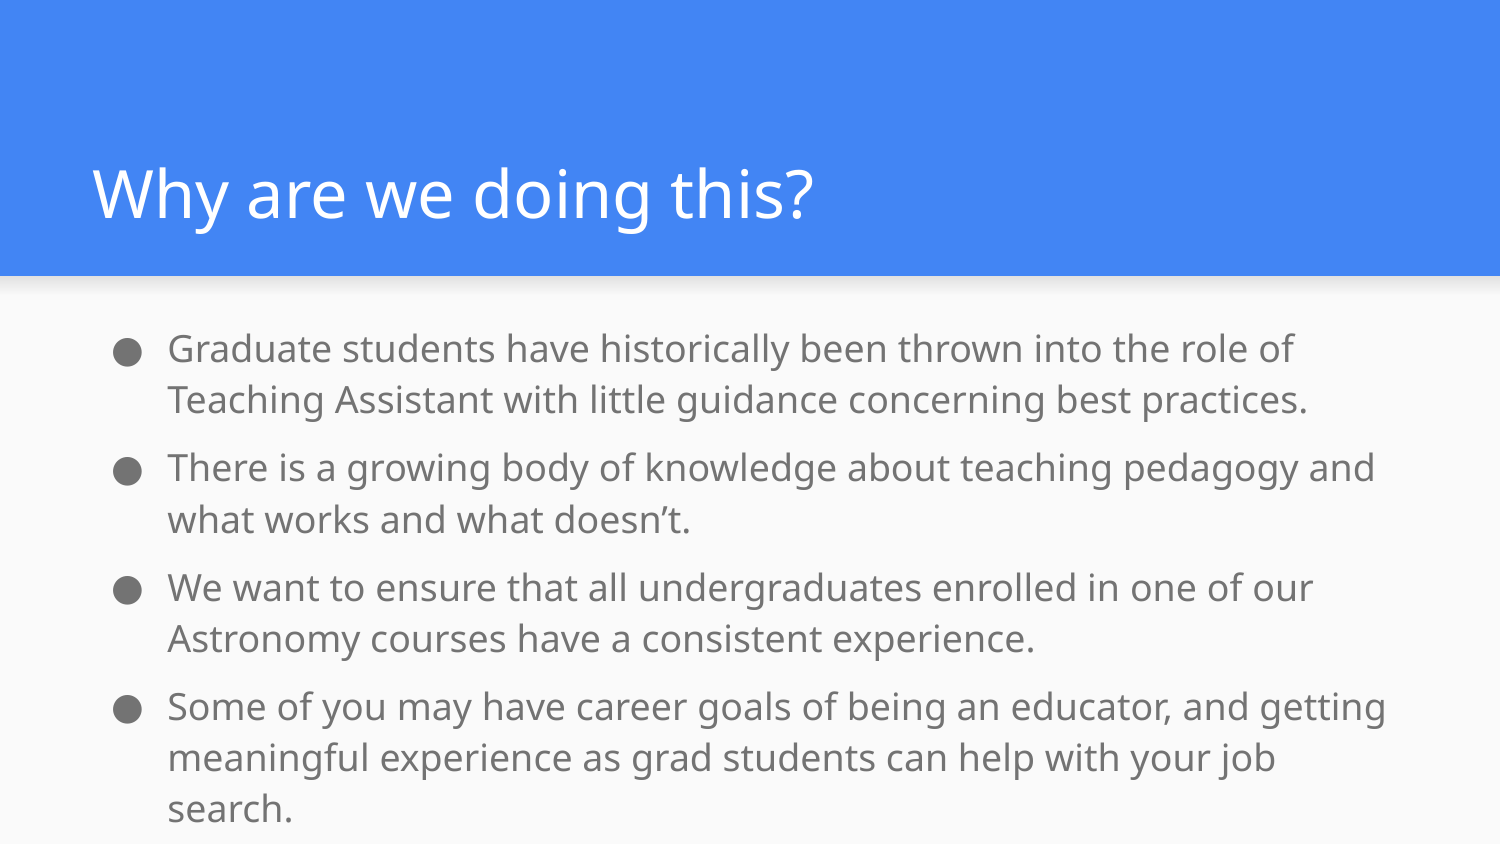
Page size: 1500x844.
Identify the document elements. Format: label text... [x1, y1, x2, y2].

title Why are we doing this? [77, 121, 1427, 248]
list Graduate students have historically been thrown into the role of Teaching Assistant with little guidance concerning best practices. There is a growing body of knowledge about teaching pedagogy and what works and what doesn’t. We want to ensure that all undergraduates enrolled in one of our Astronomy courses have a consistent experience. Some of you may have career goals of being an educator, and getting meaningful experience as grad students can help with your job search. [77, 303, 1427, 833]
